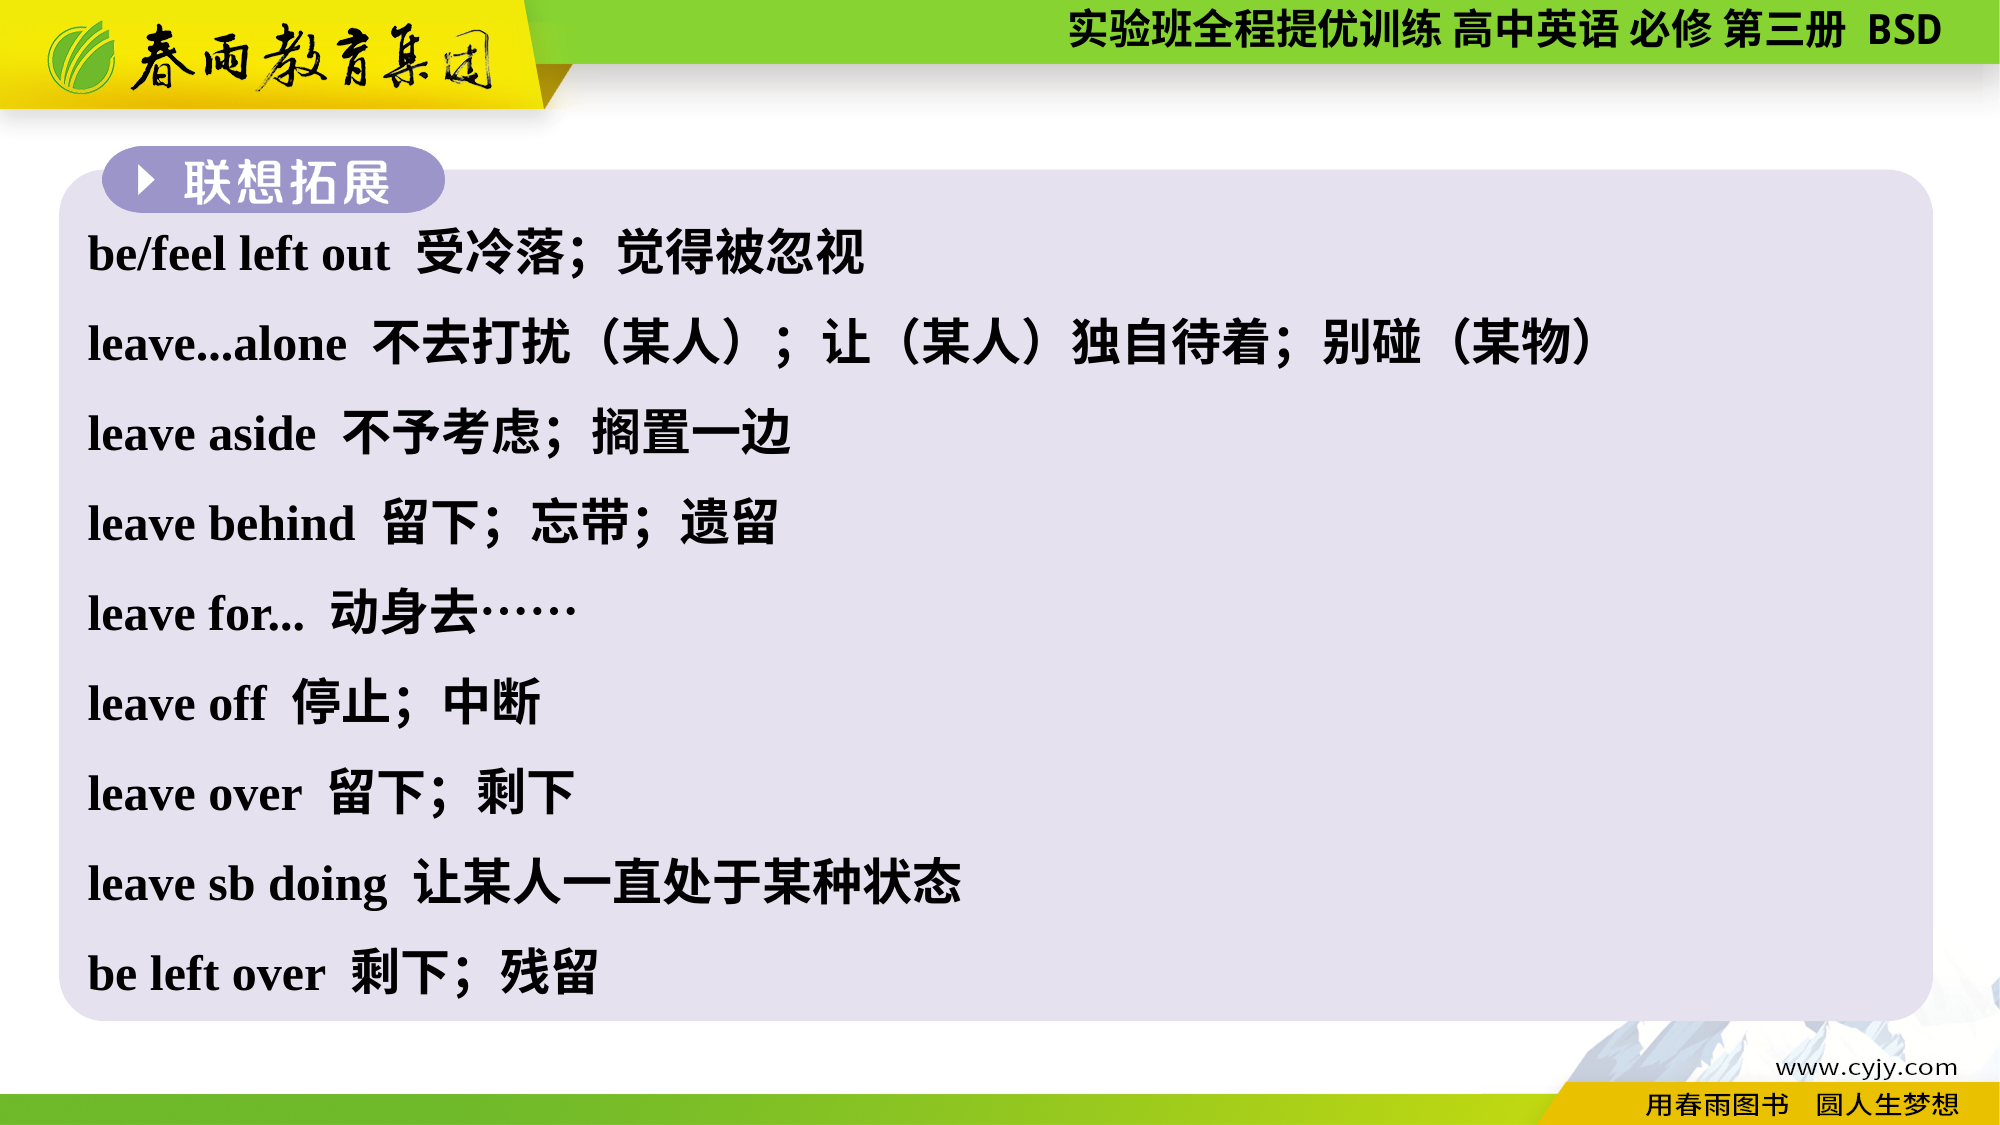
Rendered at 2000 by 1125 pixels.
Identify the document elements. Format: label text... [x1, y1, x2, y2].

text_box be/feel left out 受冷落；觉得被忽视 leave...alone 不去打扰（某人）；让（某人）独自待着；别碰（某物） leave aside 不予考虑；搁置一边 leave behind 留下；忘带；遗留 leave for... 动身去…… leave off 停止；中断 leave over 留下；剩下 leave sb doing 让某人一直处于某种状态 be left over 剩下；残留 [59, 169, 1934, 1022]
picture [0, 0, 2000, 1125]
